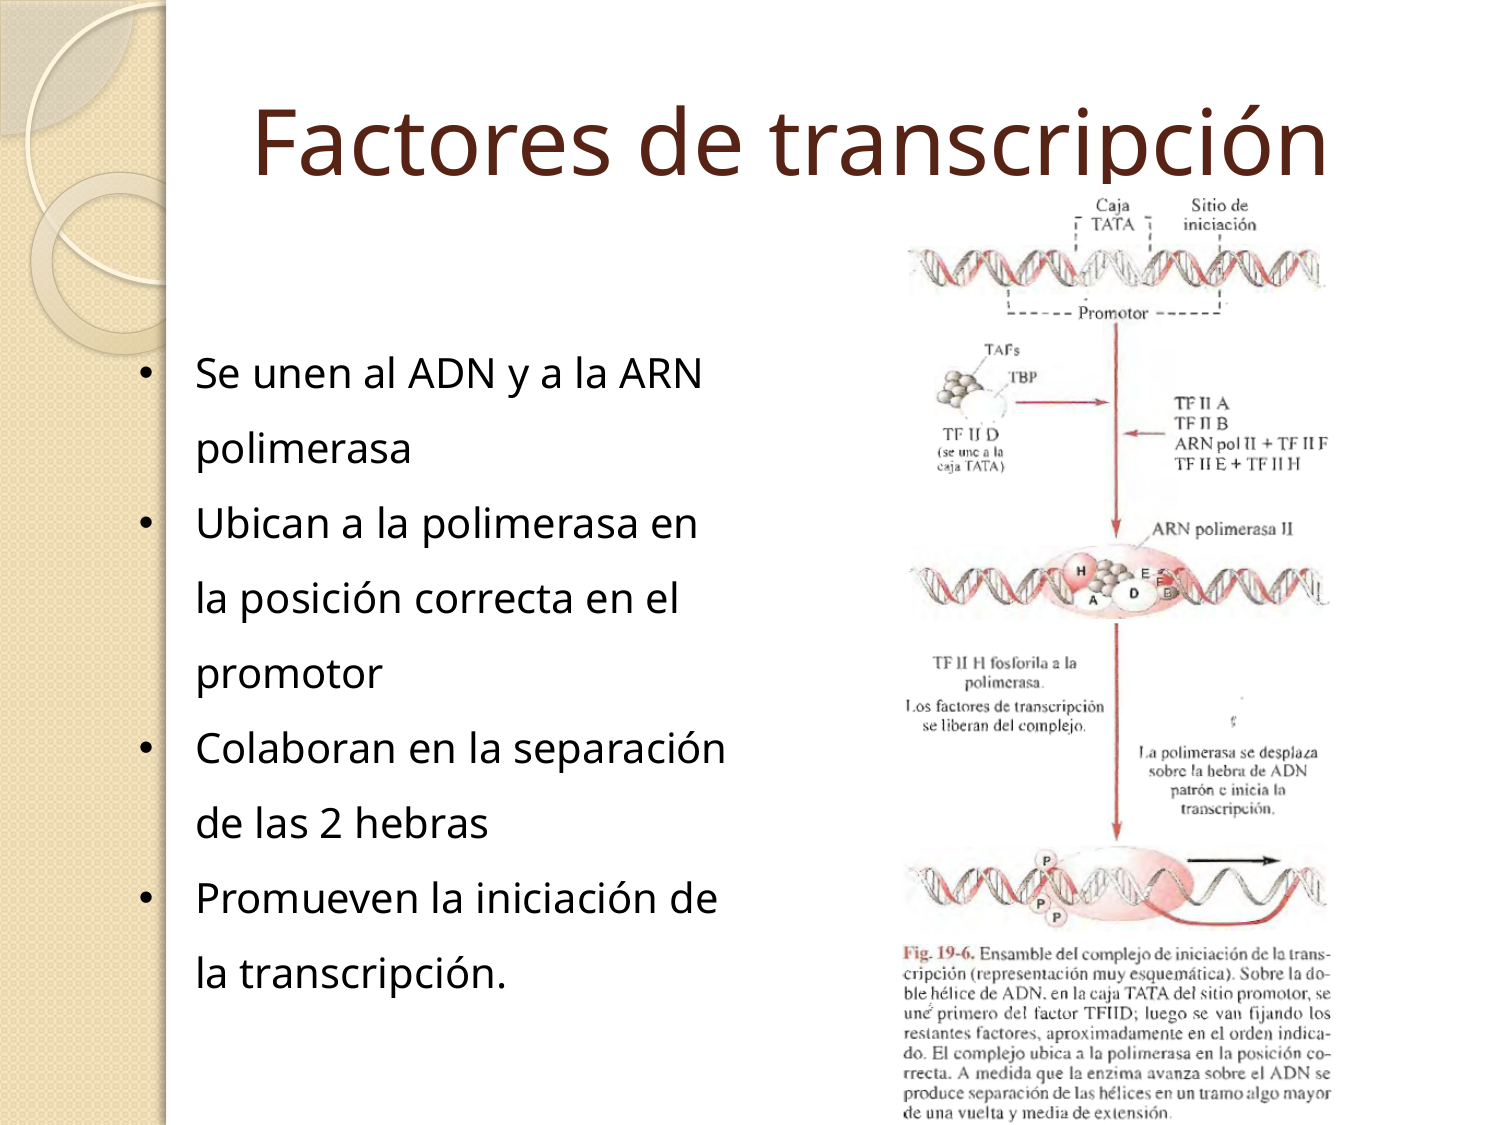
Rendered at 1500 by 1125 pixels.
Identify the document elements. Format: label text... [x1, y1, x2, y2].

title Factores de transcripción [235, 45, 1466, 233]
picture [883, 184, 1343, 1125]
text_box Se unen al ADN y a la ARN polimerasa Ubican a la polimerasa en la posición correcta en el promotor Colaboran en la separación de las 2 hebras Promueven la iniciación de la transcripción. [123, 314, 750, 1005]
